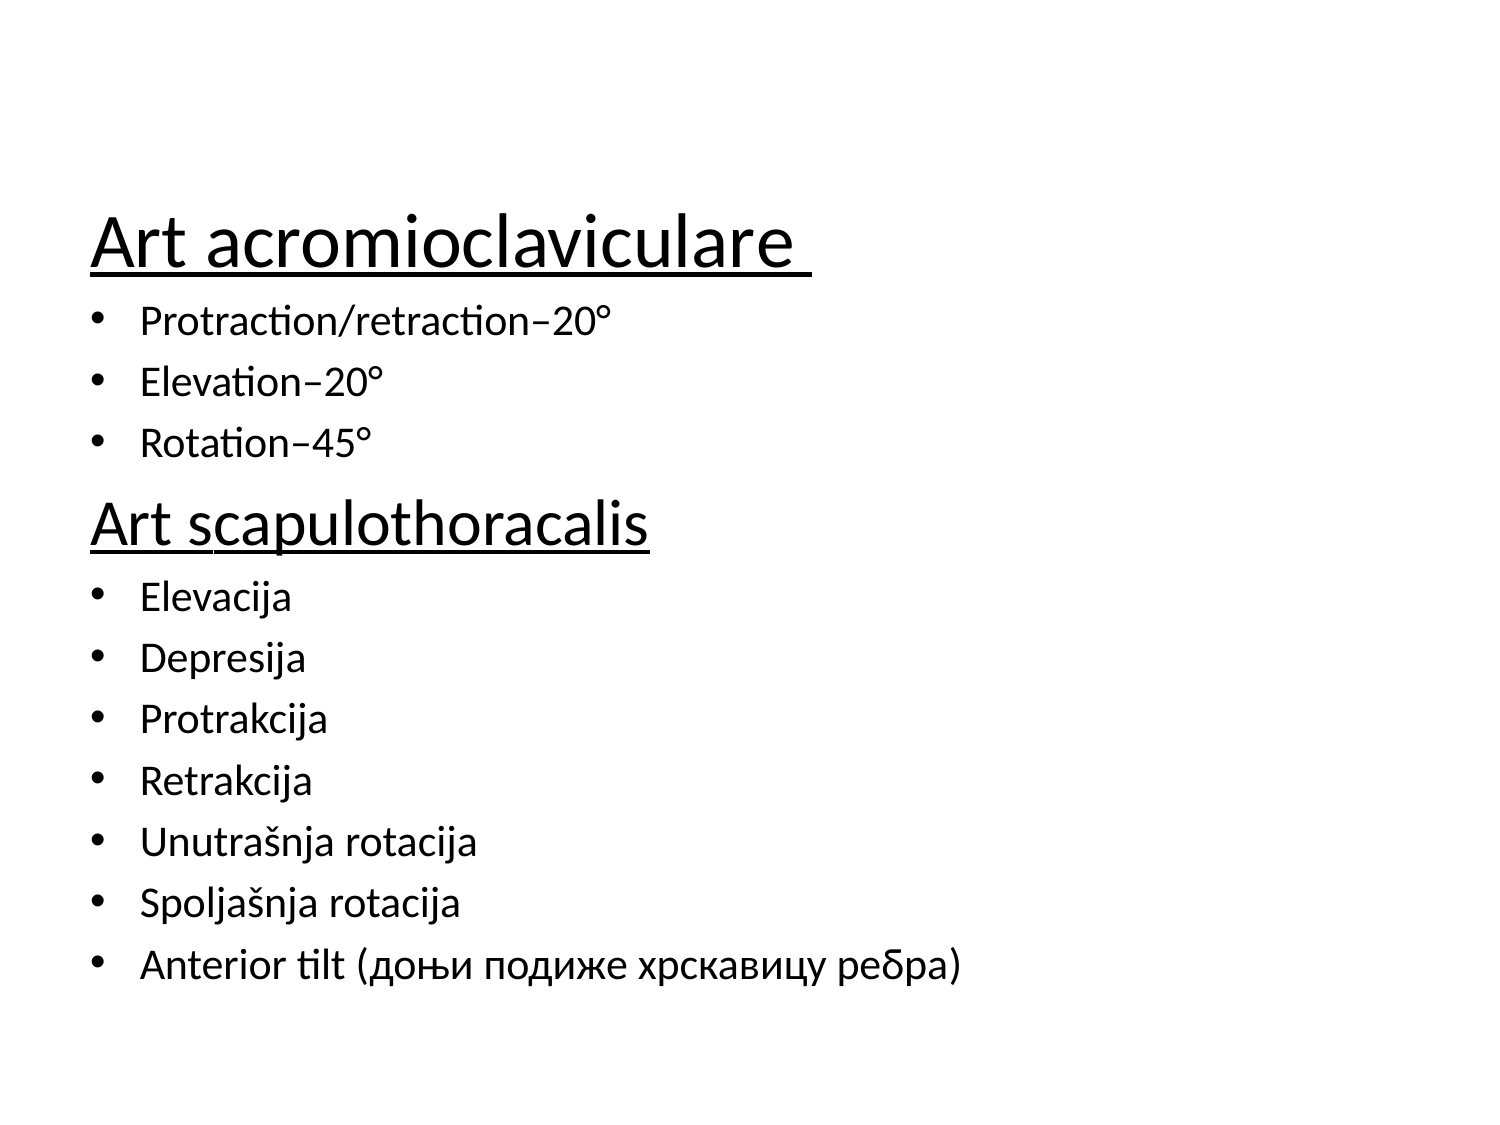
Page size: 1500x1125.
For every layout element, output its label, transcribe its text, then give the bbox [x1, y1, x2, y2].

list Аrt acromioclaviculare Protraction/retraction–20° Elevation–20° Rotation–45° Art scapulothoracalis Elevacija Depresija Protrakcija Retrakcija Unutrašnja rotacija Spoljašnja rotacija Anterior tilt (доњи подиже хрскавицу ребра) [75, 117, 1425, 1005]
